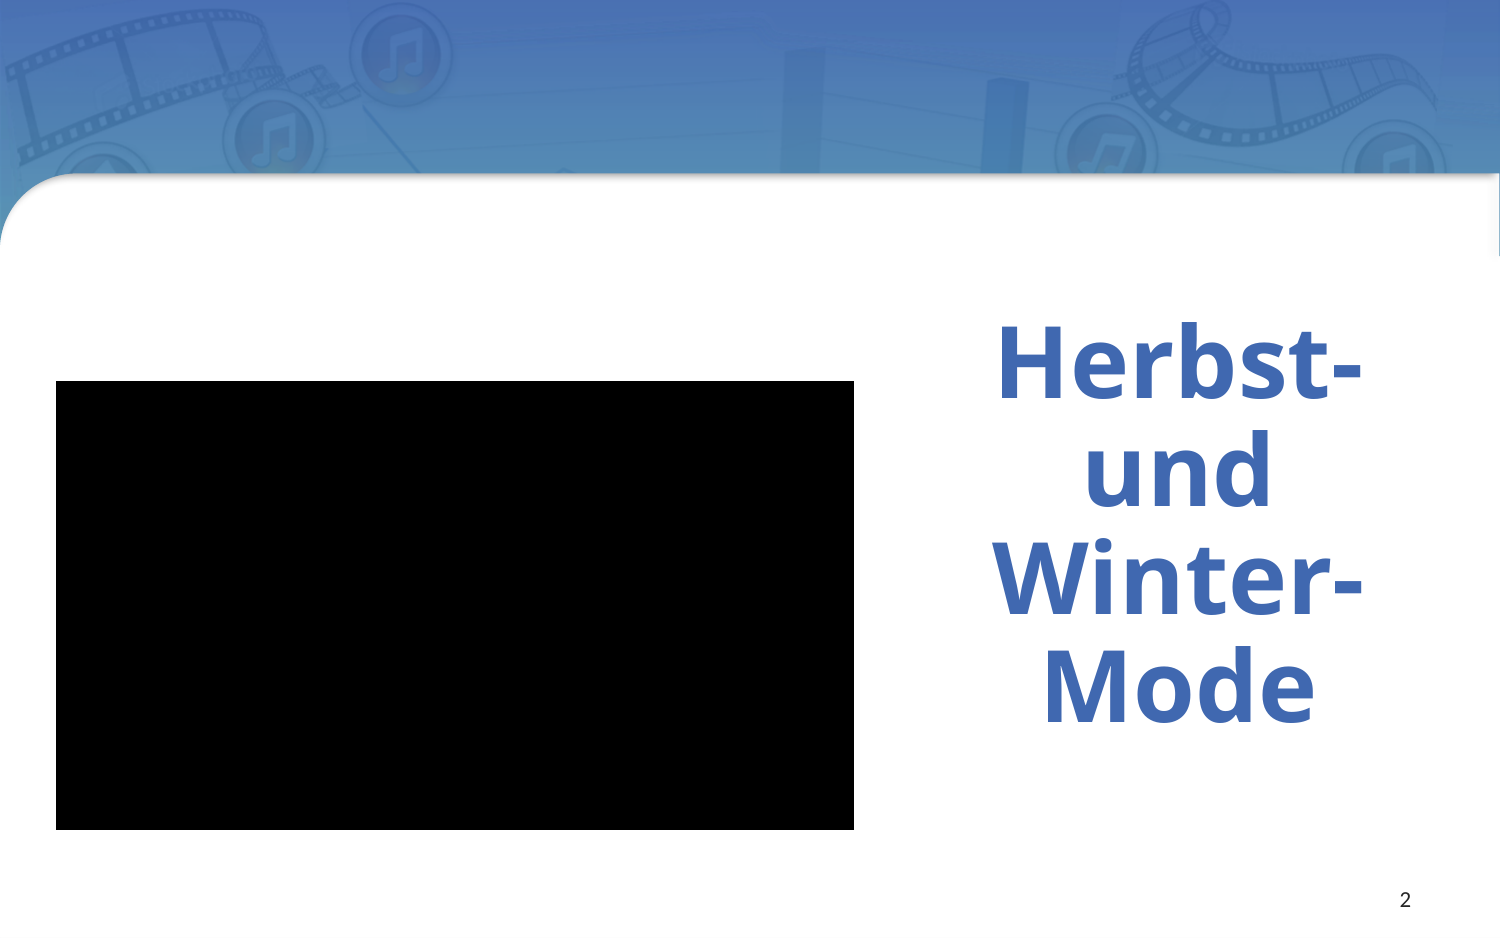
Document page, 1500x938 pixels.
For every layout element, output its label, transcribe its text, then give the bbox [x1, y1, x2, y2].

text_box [76, 337, 876, 788]
text_box Herbst- und Winter-Mode [919, 306, 1439, 750]
picture [0, 0, 1500, 257]
picture [56, 381, 854, 830]
slide_number 2 [1298, 867, 1424, 918]
